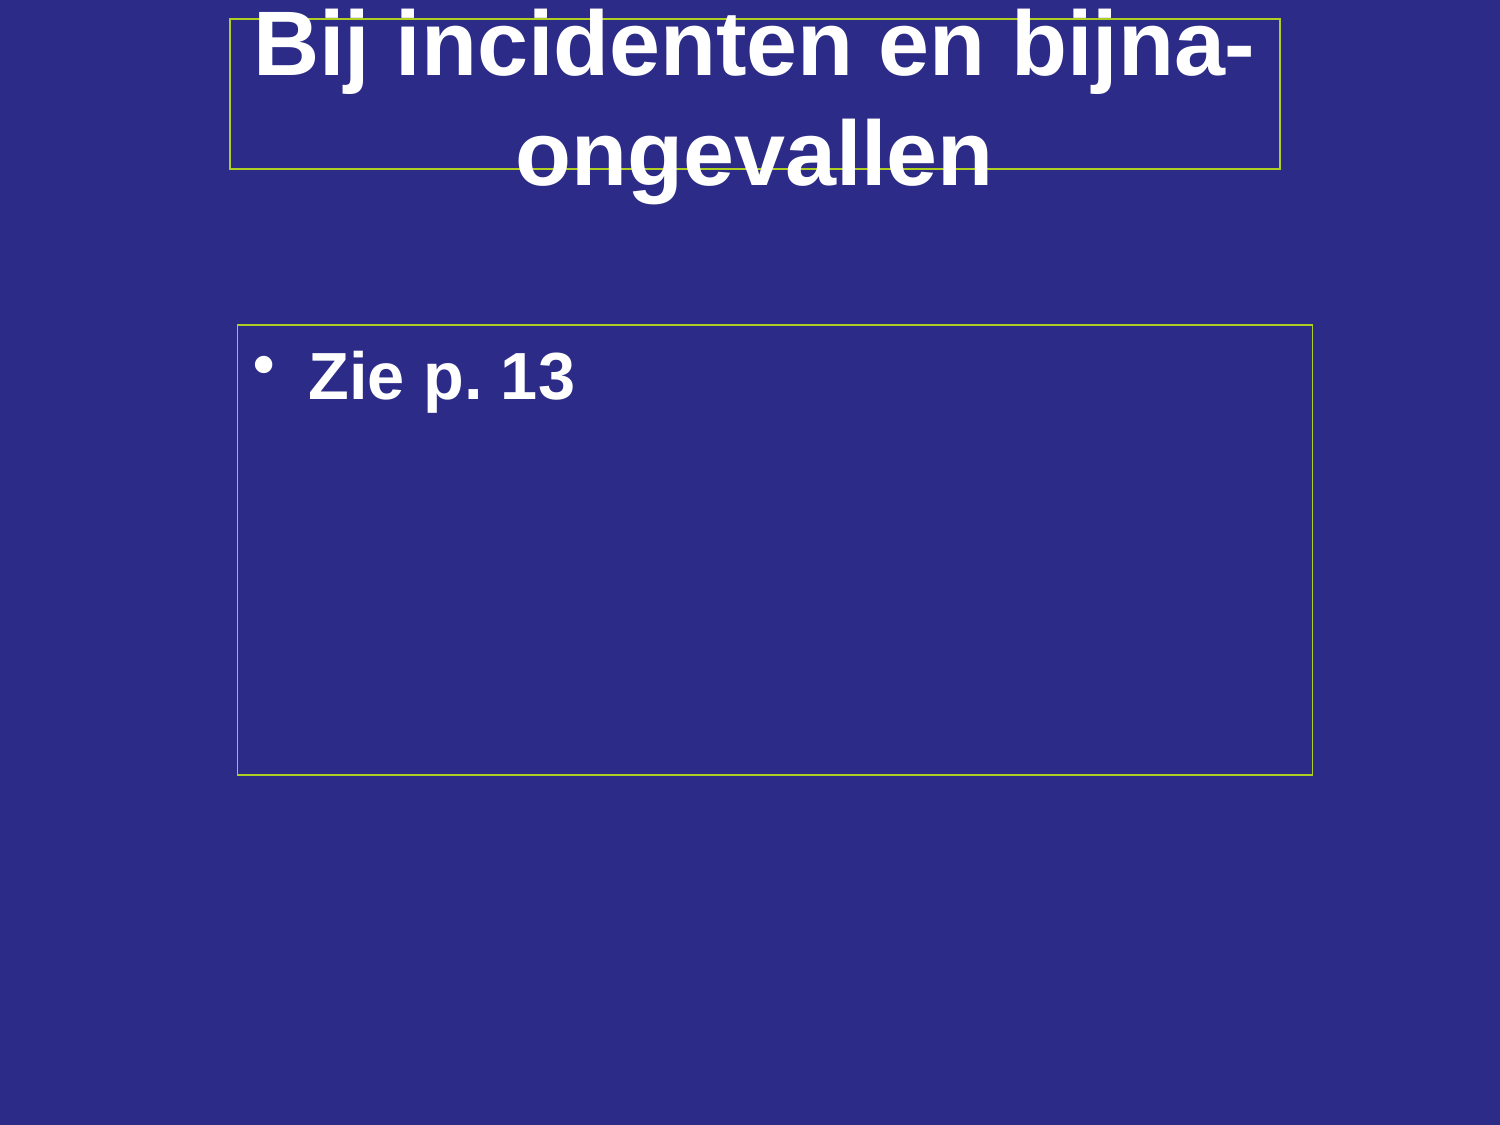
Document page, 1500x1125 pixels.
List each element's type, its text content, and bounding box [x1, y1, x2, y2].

list Zie p. 13 [237, 324, 1313, 776]
title Bij incidenten en bijna-ongevallen [229, 18, 1281, 170]
